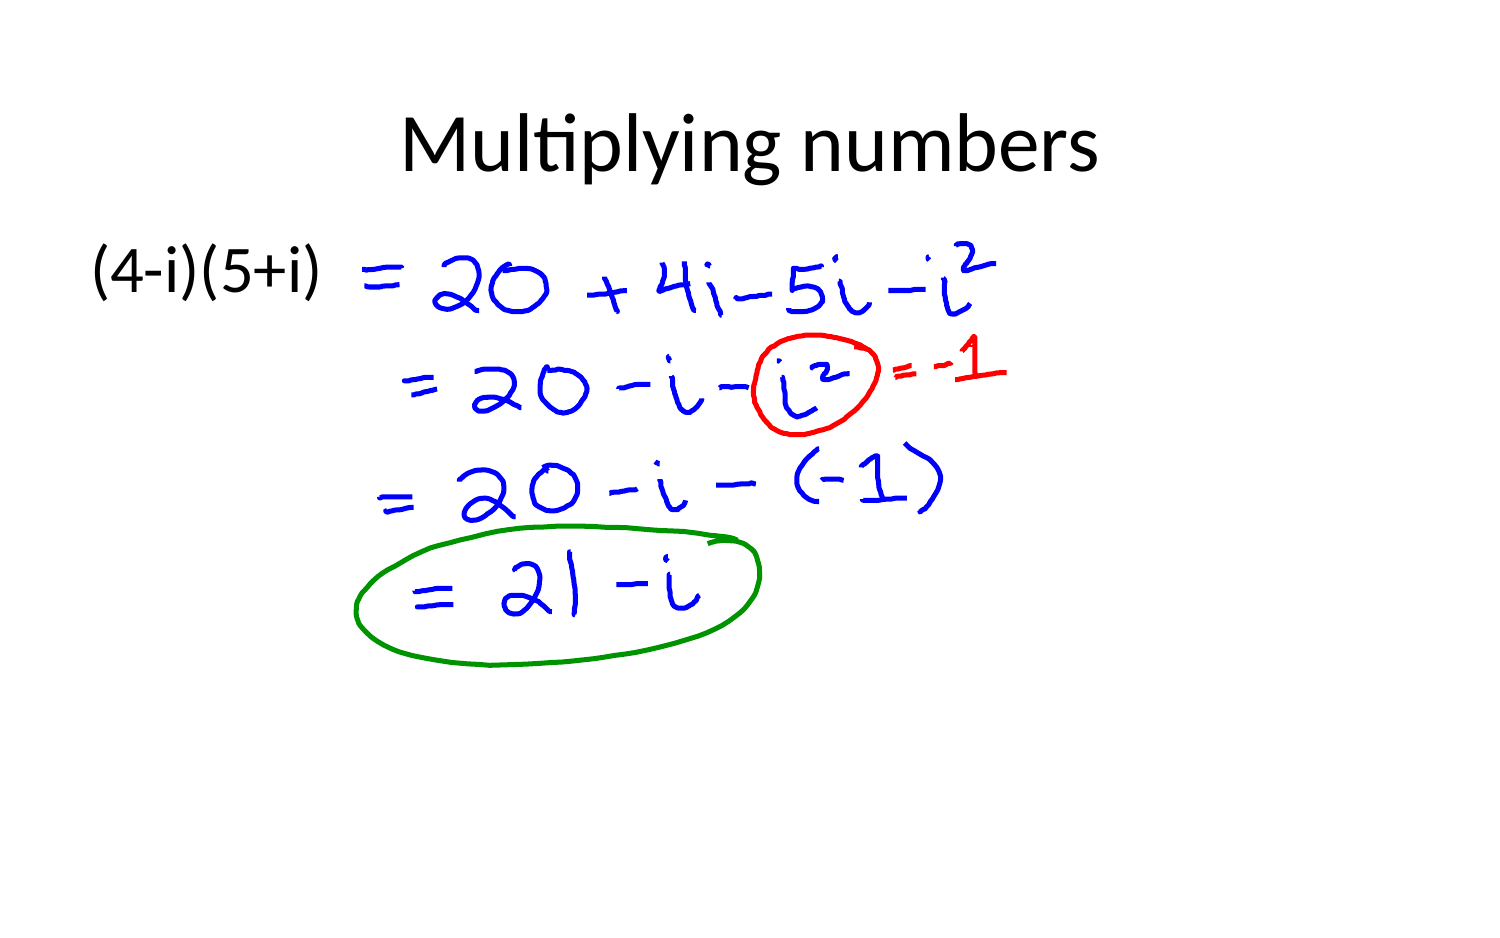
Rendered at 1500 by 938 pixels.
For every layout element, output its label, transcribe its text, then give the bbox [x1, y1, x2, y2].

text_box [895, 372, 917, 379]
text_box [609, 488, 638, 495]
text_box [603, 276, 612, 292]
text_box [539, 366, 588, 414]
text_box [787, 265, 824, 313]
text_box [955, 242, 997, 272]
text_box [716, 482, 756, 486]
text_box [892, 364, 912, 371]
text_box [355, 525, 761, 666]
text_box [403, 376, 434, 382]
text_box [955, 371, 1007, 381]
text_box [888, 288, 926, 292]
text_box [838, 280, 871, 314]
text_box [364, 283, 400, 288]
text_box [752, 334, 880, 436]
text_box [796, 448, 820, 503]
text_box [458, 469, 516, 522]
text_box [719, 385, 749, 389]
text_box [860, 455, 884, 498]
text_box [735, 293, 773, 300]
text_box [490, 263, 548, 313]
text_box [861, 497, 907, 502]
text_box [610, 294, 619, 313]
text_box [434, 257, 480, 312]
text_box [658, 479, 687, 511]
text_box [670, 376, 703, 414]
text_box [942, 277, 971, 315]
list (4-i)(5+i) [75, 218, 1425, 838]
text_box [617, 383, 651, 389]
text_box [587, 289, 627, 296]
text_box [961, 335, 977, 375]
text_box [708, 282, 722, 316]
text_box [658, 262, 685, 293]
title Multiplying numbers [283, 37, 1216, 218]
text_box [904, 442, 942, 513]
text_box [362, 266, 403, 271]
text_box [411, 388, 438, 396]
text_box [683, 261, 697, 312]
text_box [473, 368, 522, 412]
text_box [820, 478, 844, 482]
text_box [531, 464, 579, 512]
text_box [384, 506, 414, 513]
text_box [933, 361, 953, 368]
